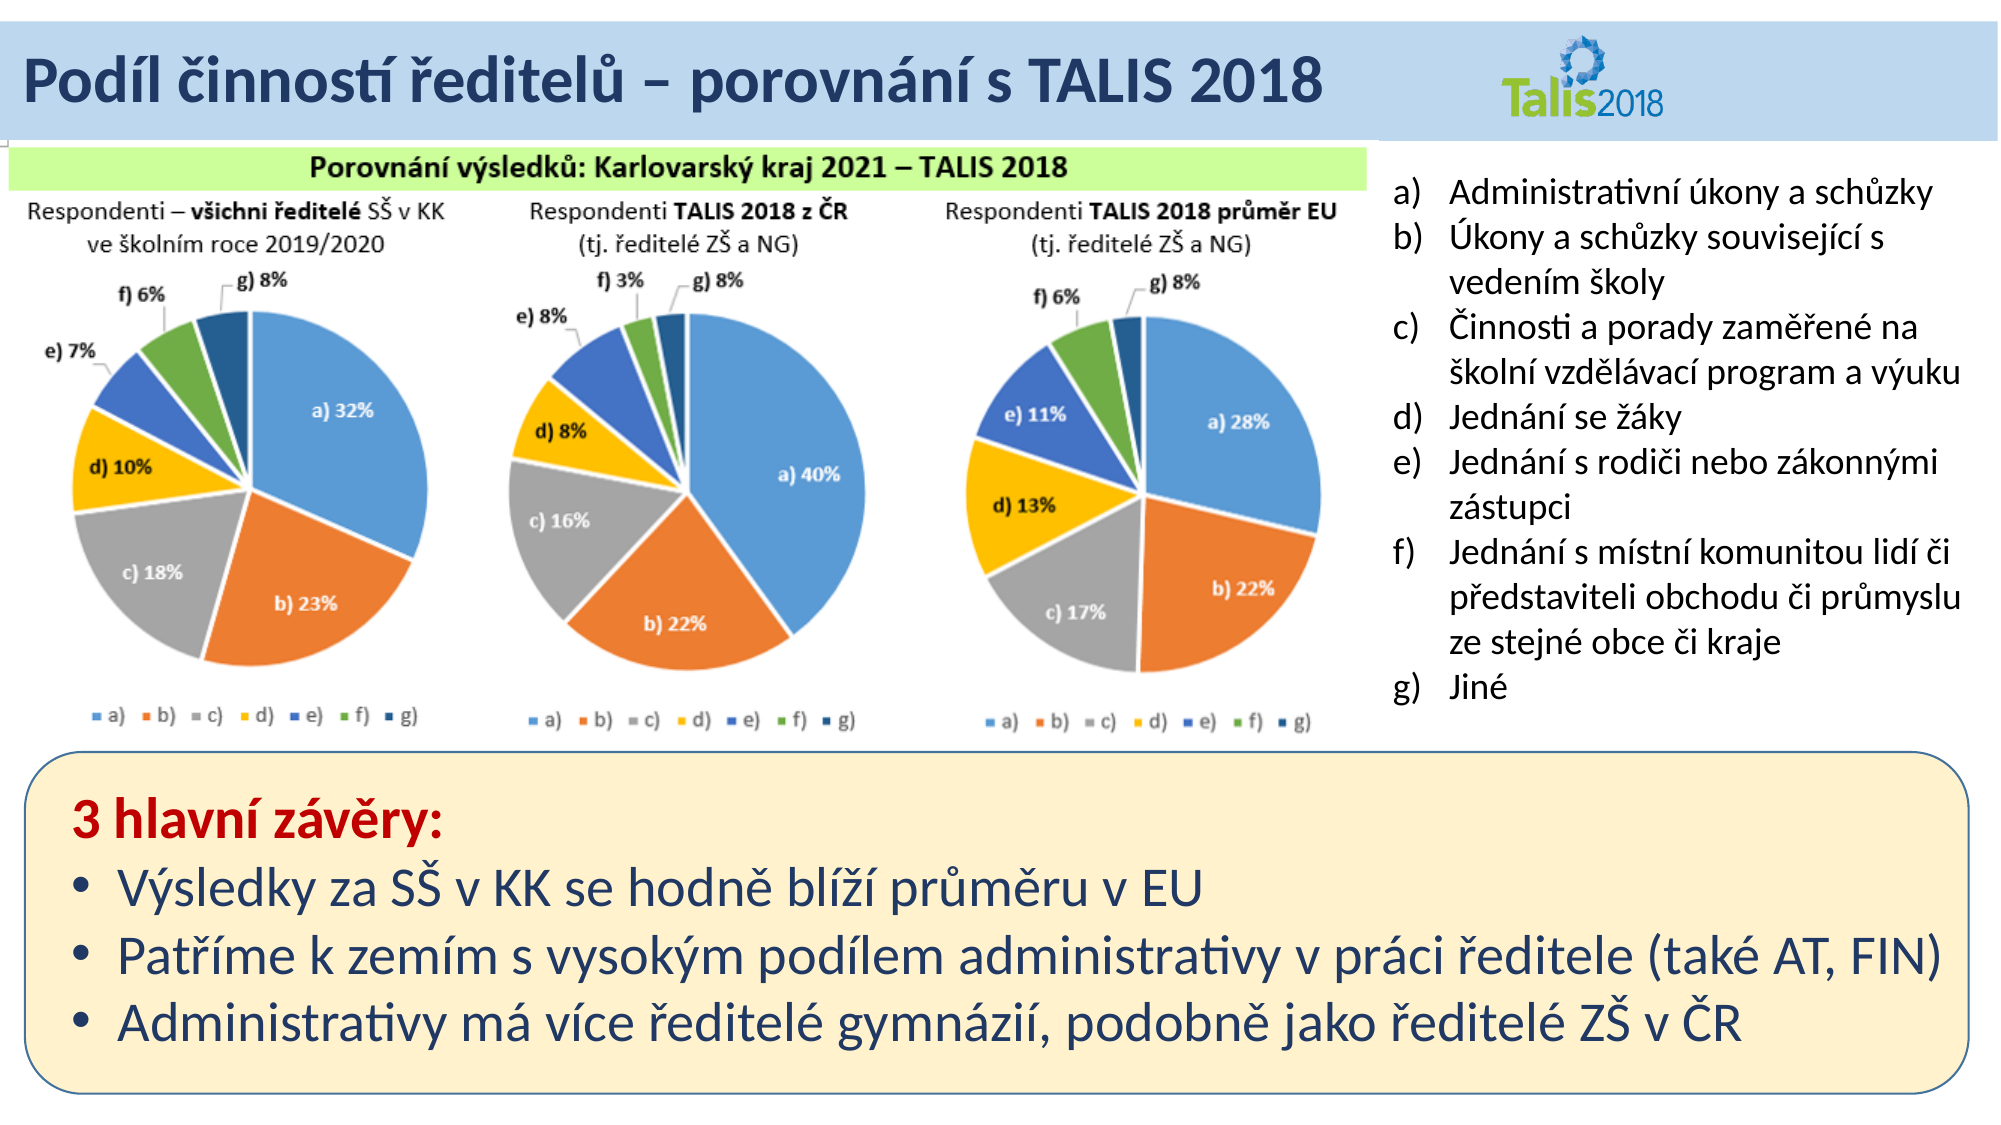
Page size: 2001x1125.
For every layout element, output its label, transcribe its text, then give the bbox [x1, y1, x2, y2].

picture [0, 140, 1379, 753]
picture [1501, 35, 1663, 117]
text_box Administrativní úkony a schůzky Úkony a schůzky související s vedením školy Činnosti a porady zaměřené na školní vzdělávací program a výuku Jednání se žáky Jednání s rodiči nebo zákonnými zástupci Jednání s místní komunitou lidí či představiteli obchodu či průmyslu ze stejné obce či kraje Jiné [1379, 159, 1998, 714]
text_box 3 hlavní závěry: Výsledky za SŠ v KK se hodně blíží průměru v EU Patříme k zemím s vysokým podílem administrativy v práci ředitele (také AT, FIN) Administrativy má více ředitelé gymnázií, podobně jako ředitelé ZŠ v ČR [23, 750, 1970, 1095]
title Podíl činností ředitelů – porovnání s TALIS 2018 [0, 21, 1998, 141]
